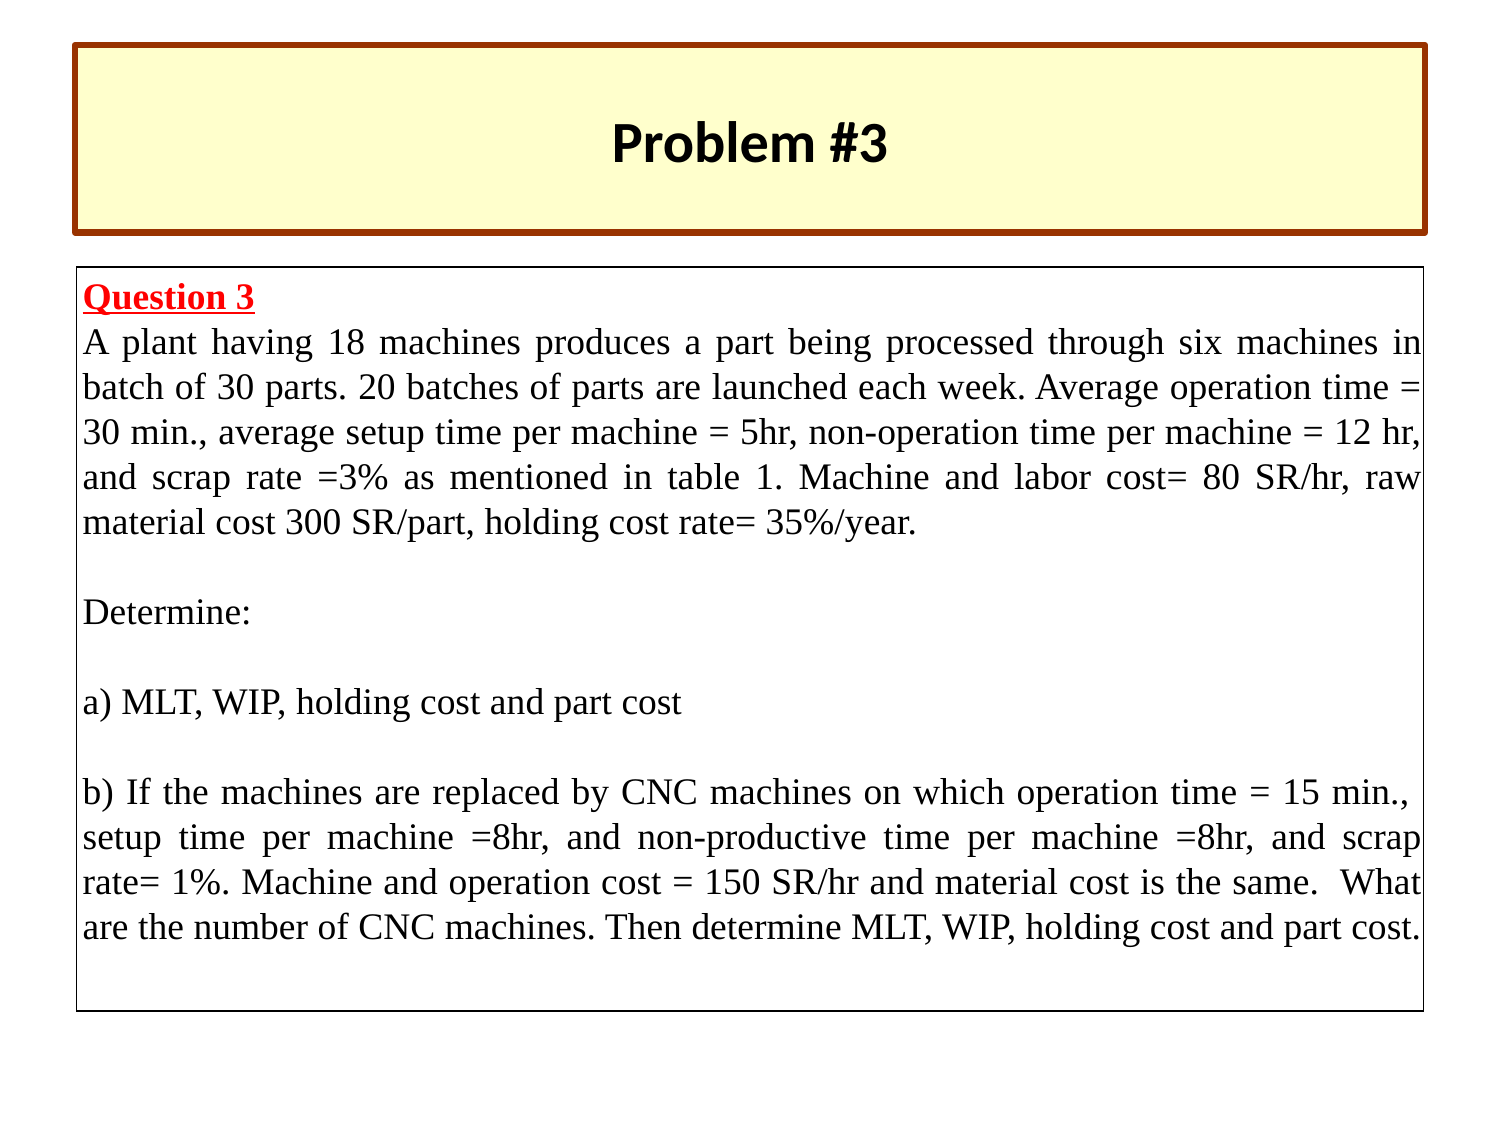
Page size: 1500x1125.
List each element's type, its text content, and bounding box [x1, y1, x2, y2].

text_box Question 3 A plant having 18 machines produces a part being processed through six machines in batch of 30 parts. 20 batches of parts are launched each week. Average operation time = 30 min., average setup time per machine = 5hr, non-operation time per machine = 12 hr, and scrap rate =3% as mentioned in table 1. Machine and labor cost= 80 SR/hr, raw material cost 300 SR/part, holding cost rate= 35%/year. Determine: a) MLT, WIP, holding cost and part cost b) If the machines are replaced by CNC machines on which operation time = 15 min., setup time per machine =8hr, and non-productive time per machine =8hr, and scrap rate= 1%. Machine and operation cost = 150 SR/hr and material cost is the same. What are the number of CNC machines. Then determine MLT, WIP, holding cost and part cost. [76, 267, 1424, 1012]
title Problem #3 [75, 45, 1425, 233]
